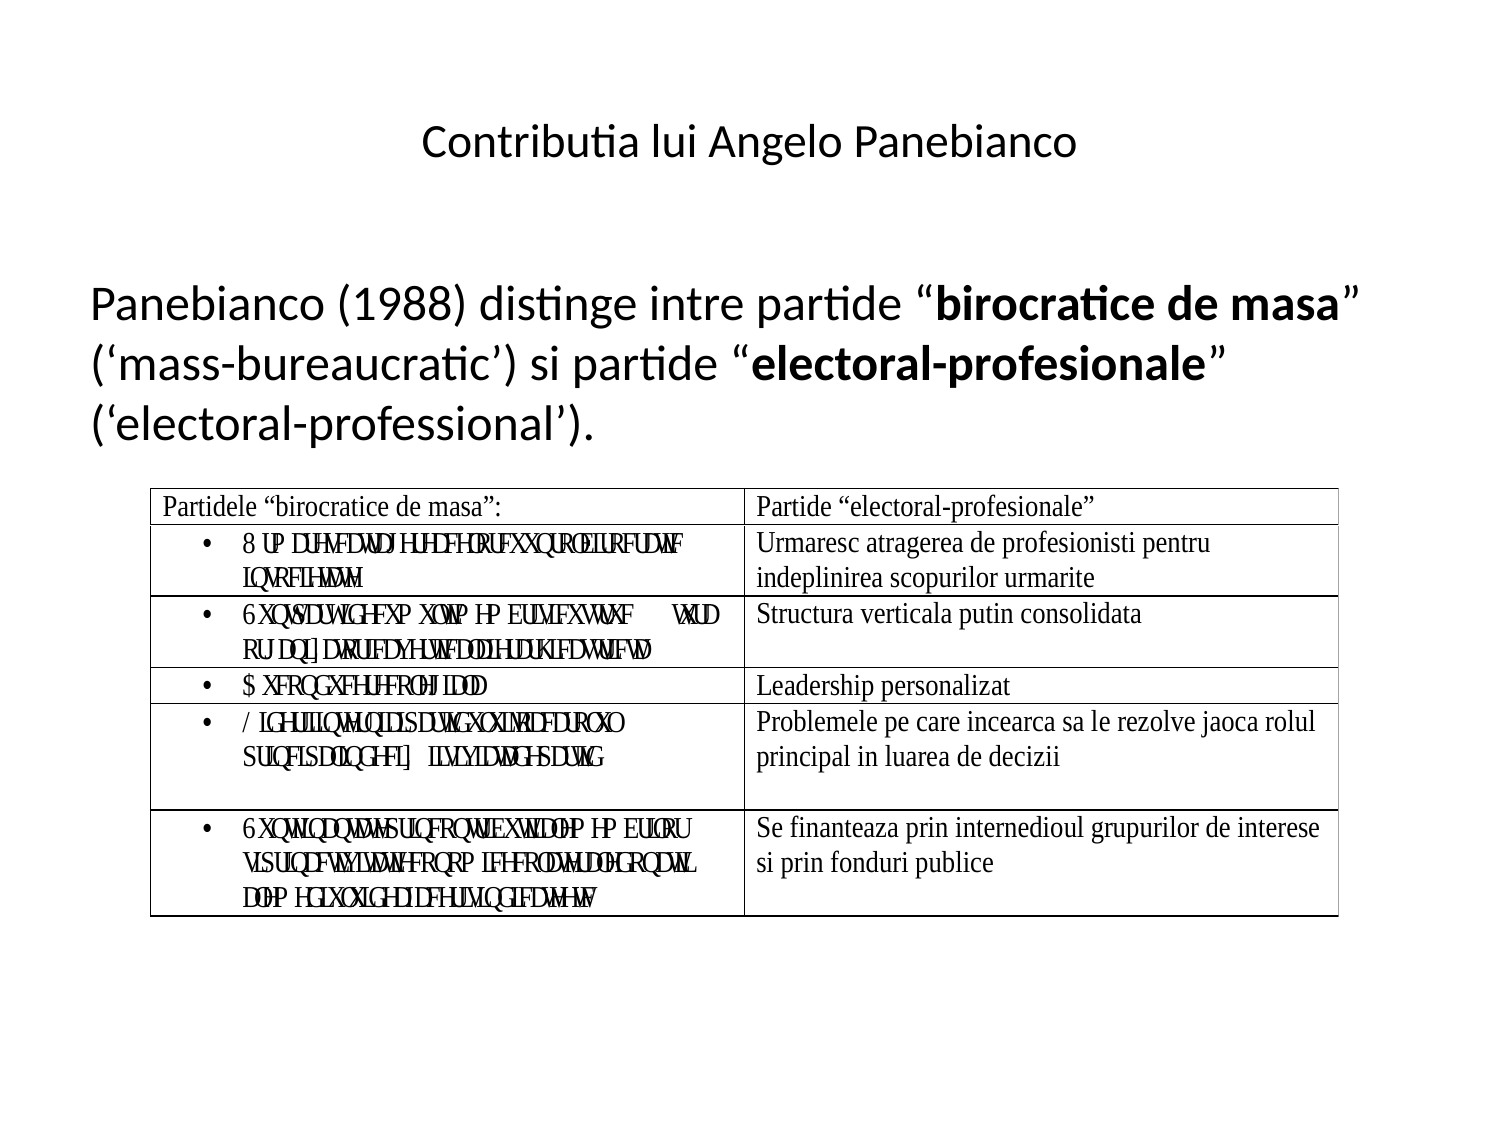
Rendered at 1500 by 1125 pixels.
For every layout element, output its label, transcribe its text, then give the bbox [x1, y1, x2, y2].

picture [149, 487, 1339, 981]
list Panebianco (1988) distinge intre partide “birocratice de masa” (‘mass-bureaucratic’) si partide “electoral-profesionale” (‘electoral-professional’). [75, 262, 1425, 1005]
title Contributia lui Angelo Panebianco [75, 45, 1425, 233]
